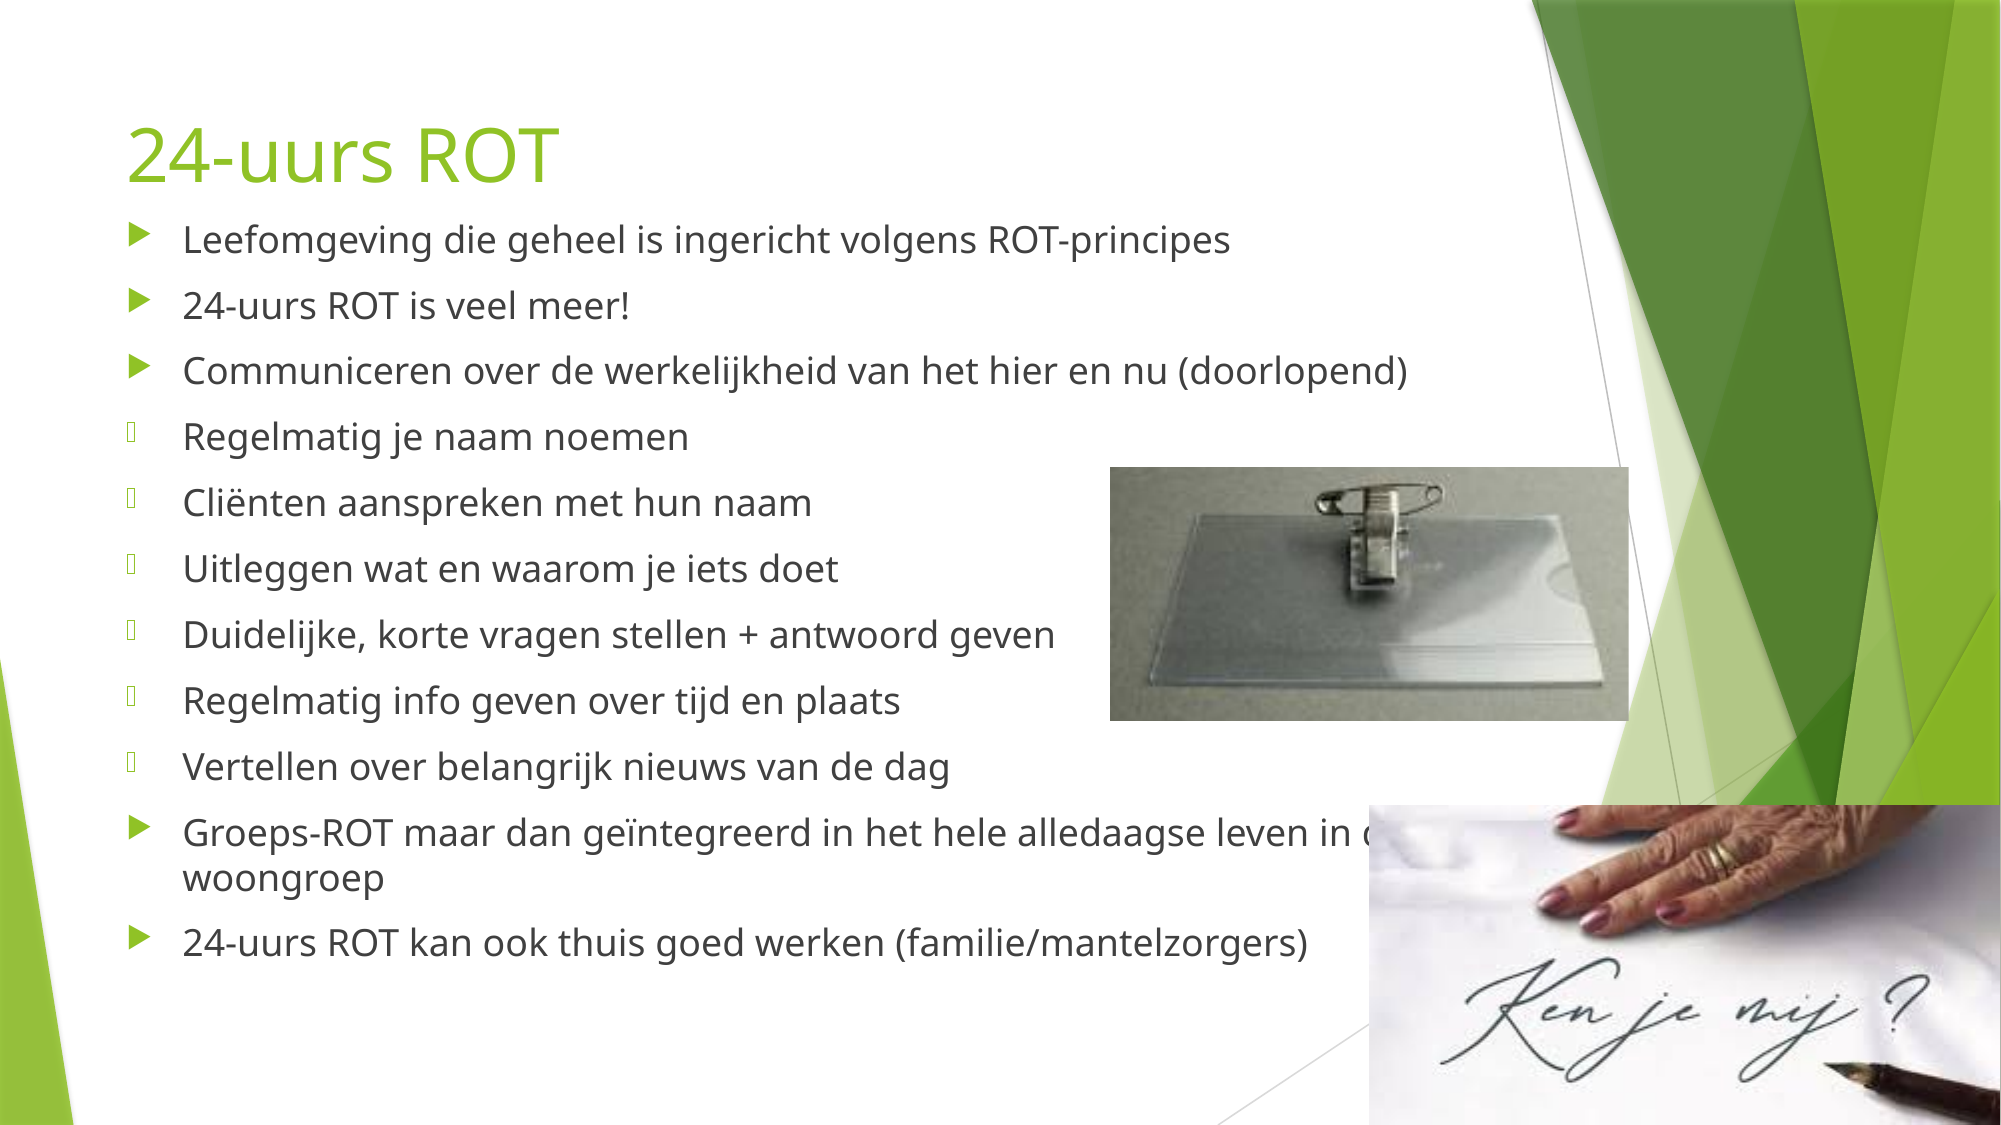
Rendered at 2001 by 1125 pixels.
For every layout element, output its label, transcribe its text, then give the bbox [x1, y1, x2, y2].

picture [1368, 805, 2000, 1125]
picture [1109, 466, 1630, 722]
list Leefomgeving die geheel is ingericht volgens ROT-principes 24-uurs ROT is veel meer! Communiceren over de werkelijkheid van het hier en nu (doorlopend) Regelmatig je naam noemen Cliënten aanspreken met hun naam Uitleggen wat en waarom je iets doet Duidelijke, korte vragen stellen + antwoord geven Regelmatig info geven over tijd en plaats Vertellen over belangrijk nieuws van de dag Groeps-ROT maar dan geïntegreerd in het hele alledaagse leven in de woongroep 24-uurs ROT kan ook thuis goed werken (familie/mantelzorgers) [111, 208, 1522, 1125]
title 24-uurs ROT [111, 99, 1522, 208]
